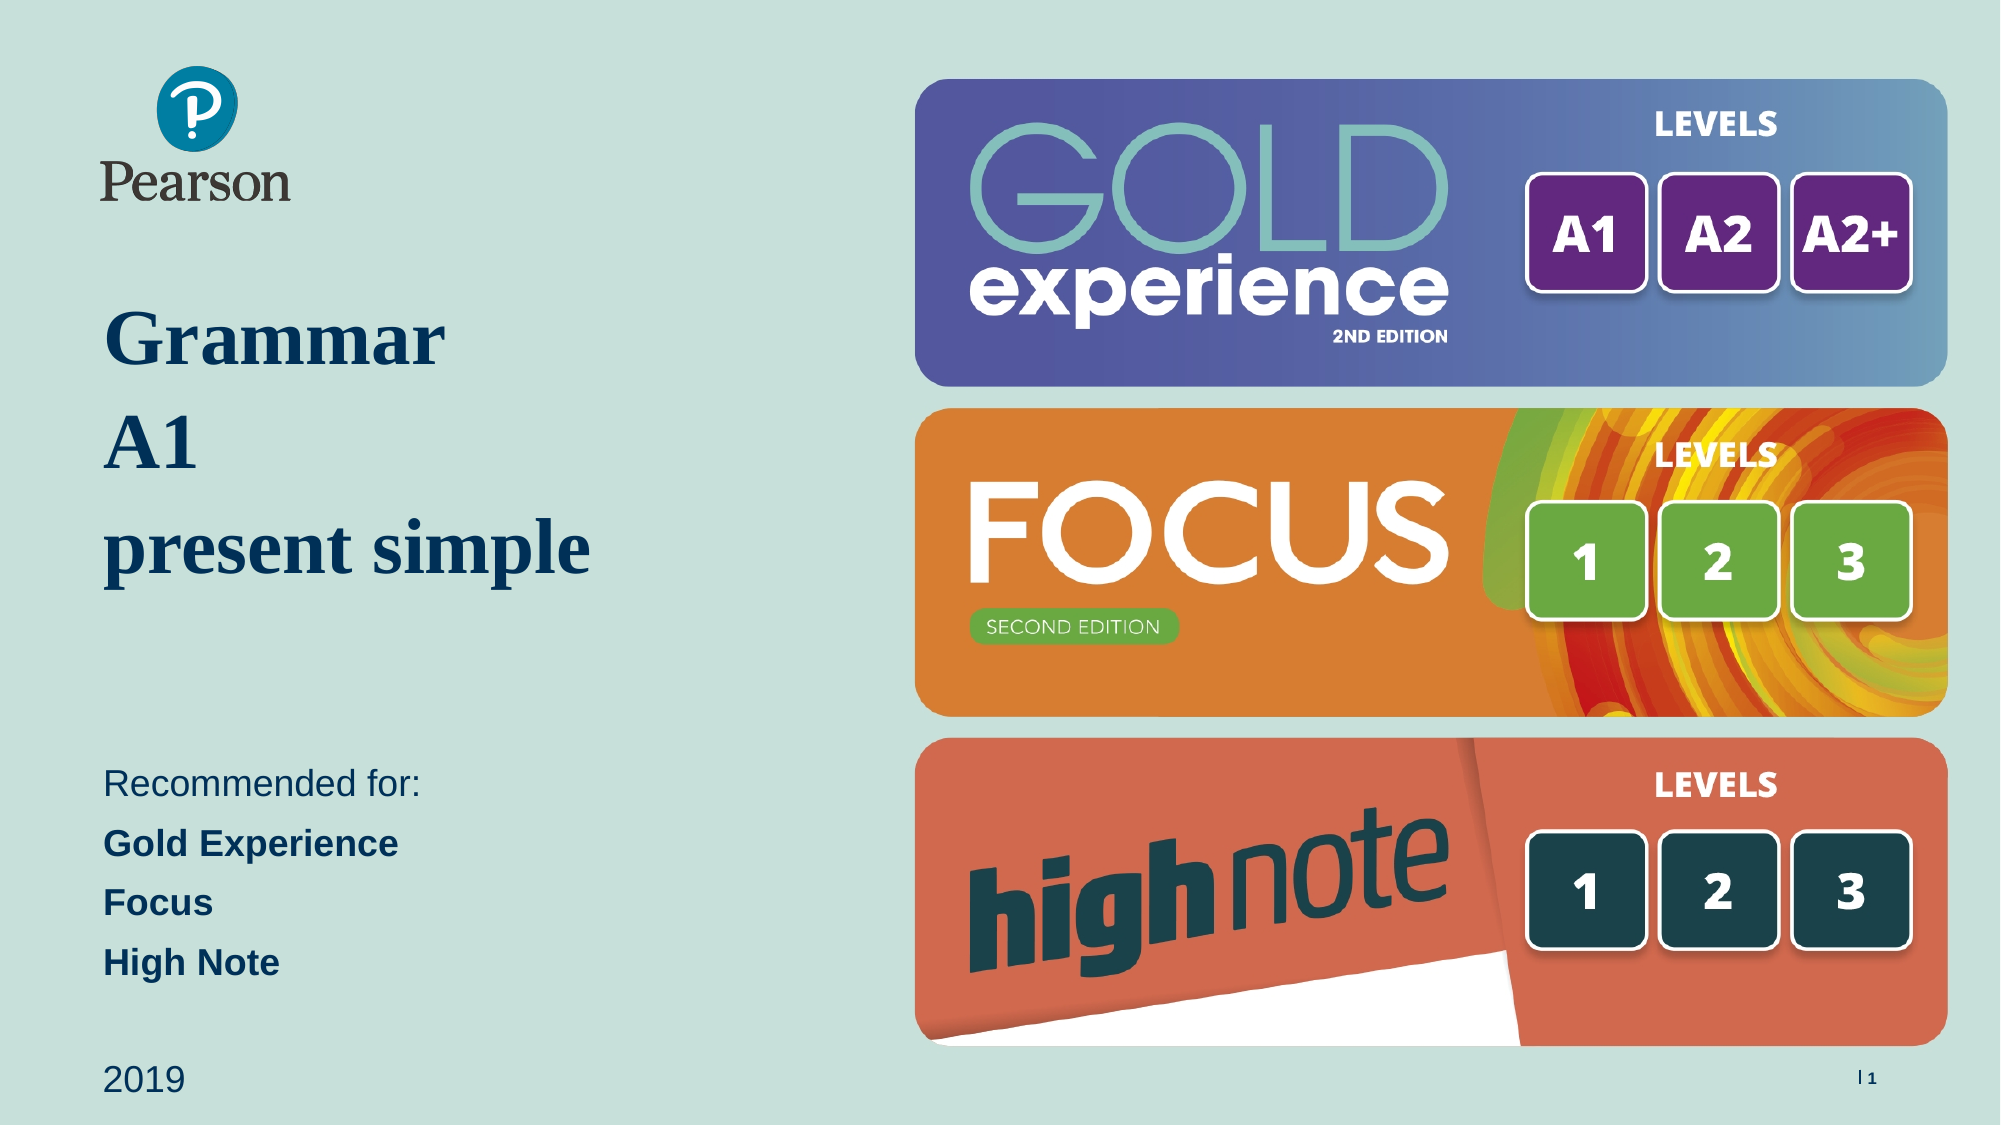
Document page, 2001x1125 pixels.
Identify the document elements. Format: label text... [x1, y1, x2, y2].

list 2019 [102, 1045, 970, 1093]
title Grammar A1 present simple [103, 275, 921, 615]
slide_number 1 [1867, 1068, 1896, 1087]
picture [0, 0, 2001, 1125]
subtitle Recommended for: Gold Experience Focus High Note [103, 743, 857, 930]
